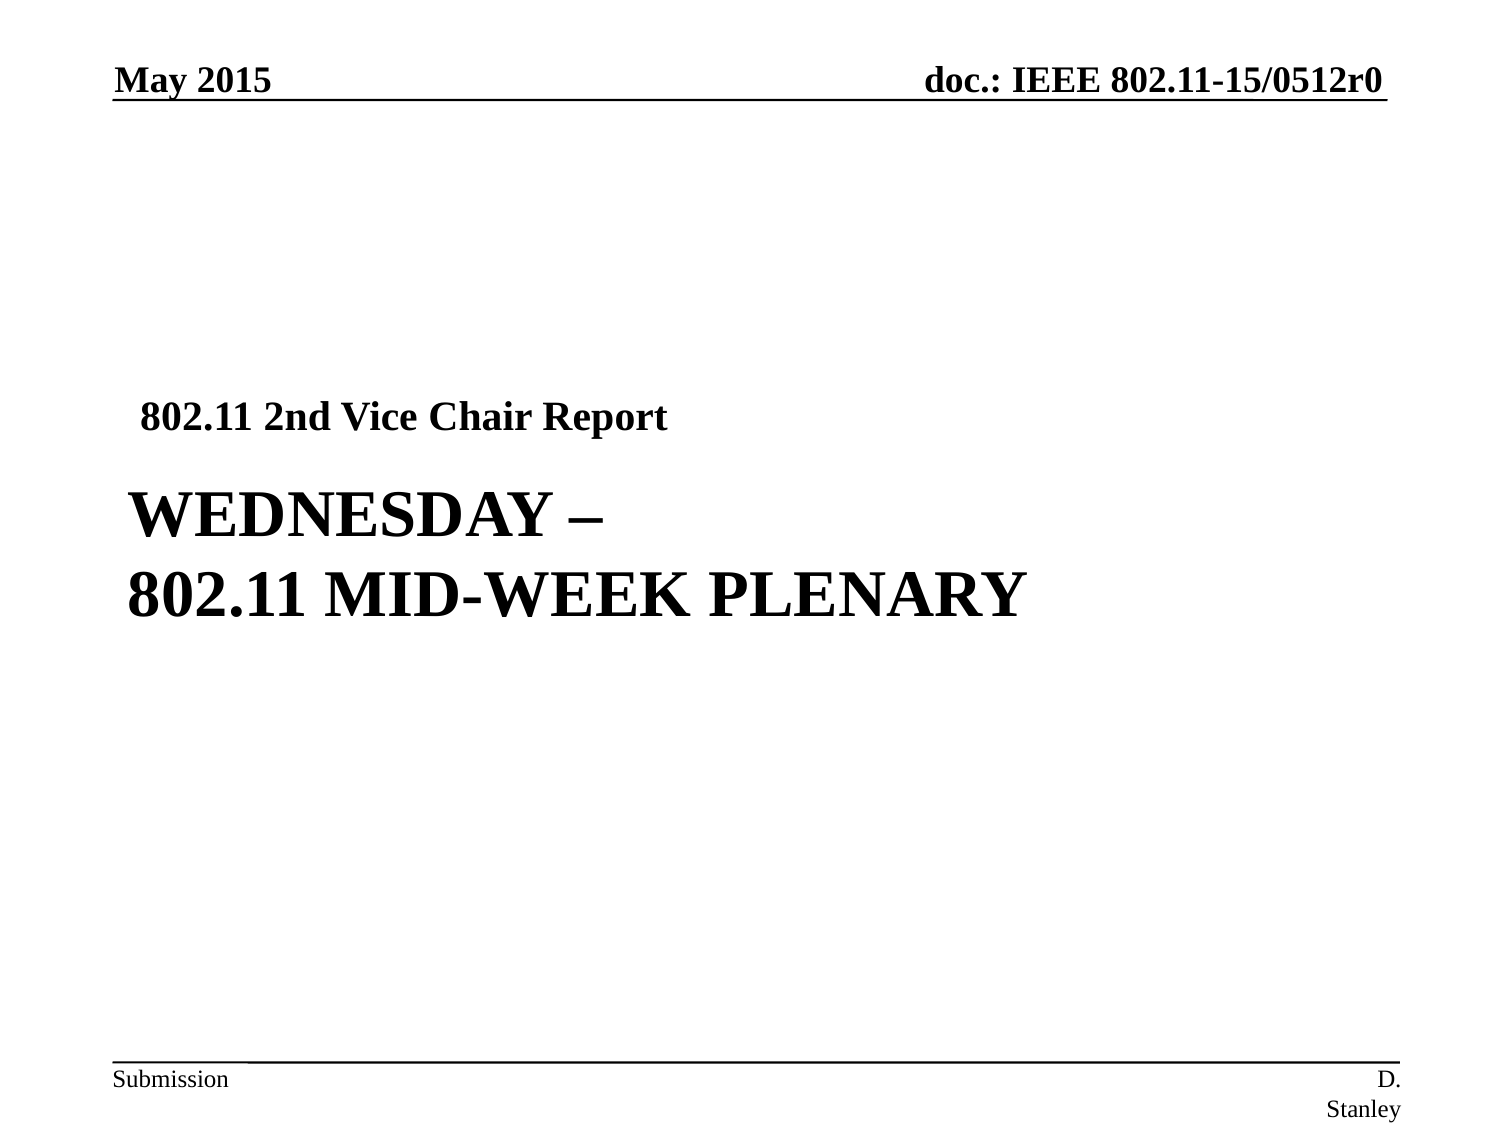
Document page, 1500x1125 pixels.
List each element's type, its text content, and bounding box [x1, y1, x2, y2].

title Wednesday – 802.11 Mid-Week Plenary [112, 462, 1388, 687]
list 802.11 2nd Vice Chair Report [124, 199, 1401, 447]
footer D. Stanley Aruba Networks [1324, 1061, 1402, 1093]
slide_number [114, 54, 388, 101]
